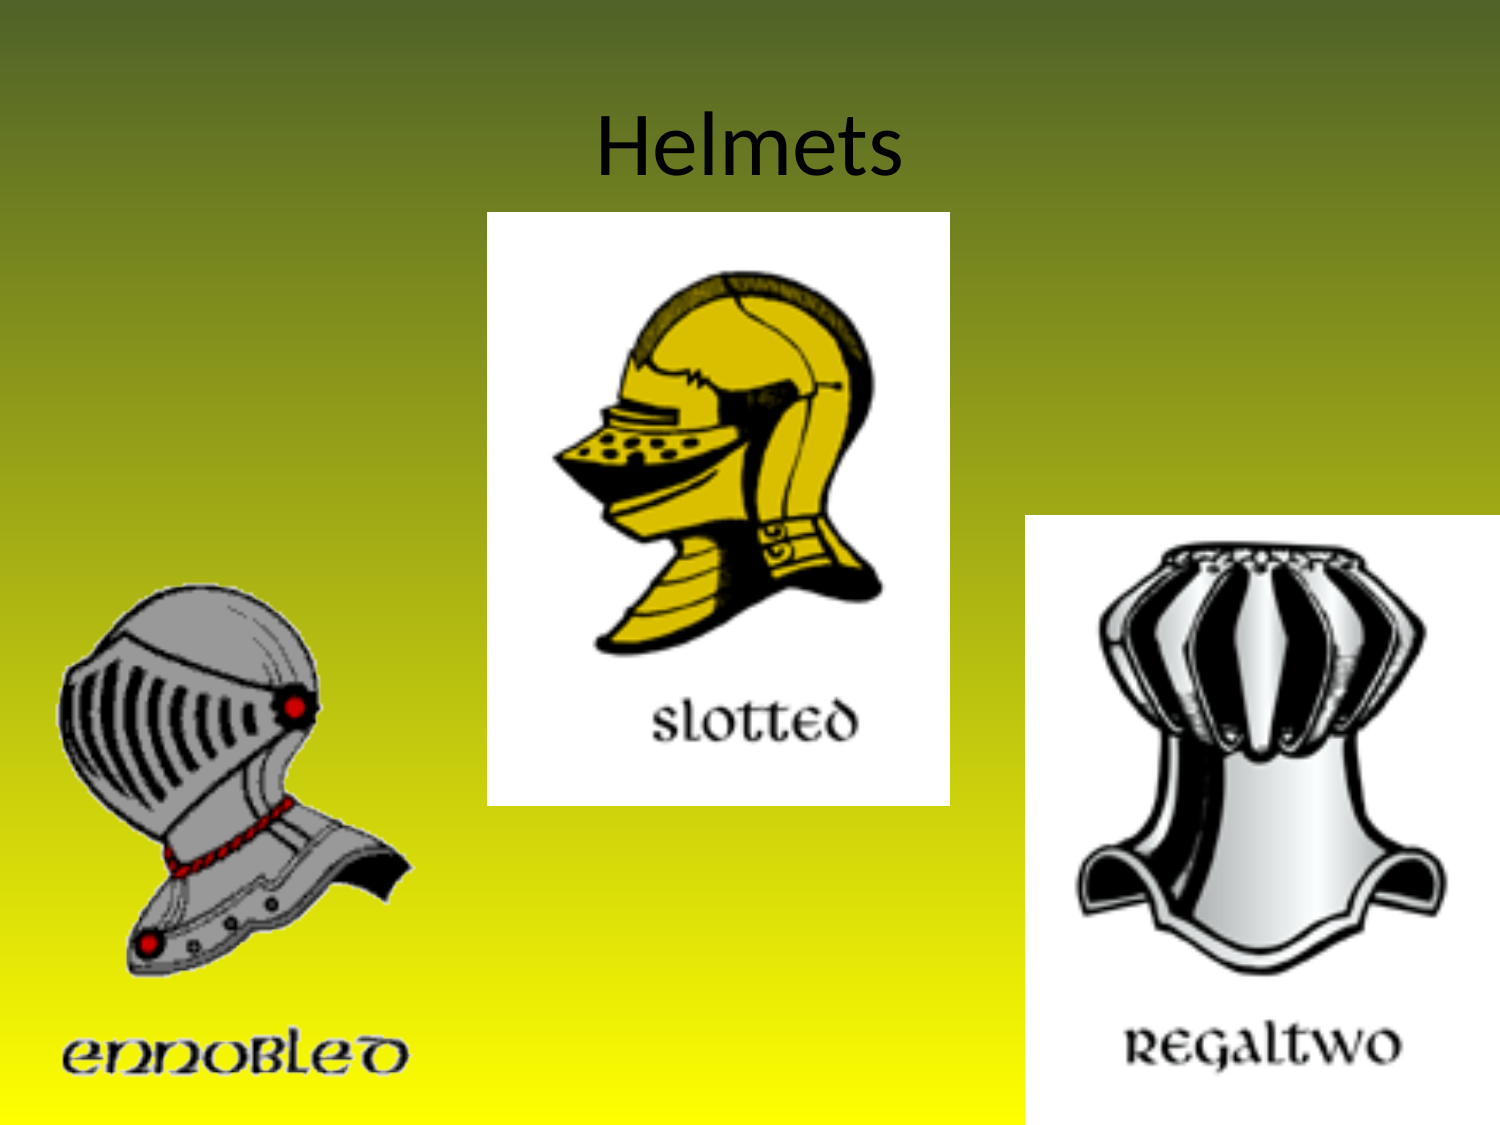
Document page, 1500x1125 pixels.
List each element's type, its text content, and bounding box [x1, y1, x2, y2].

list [0, 524, 470, 1125]
title Helmets [75, 45, 1425, 233]
picture [487, 212, 951, 806]
picture [1024, 515, 1500, 1125]
